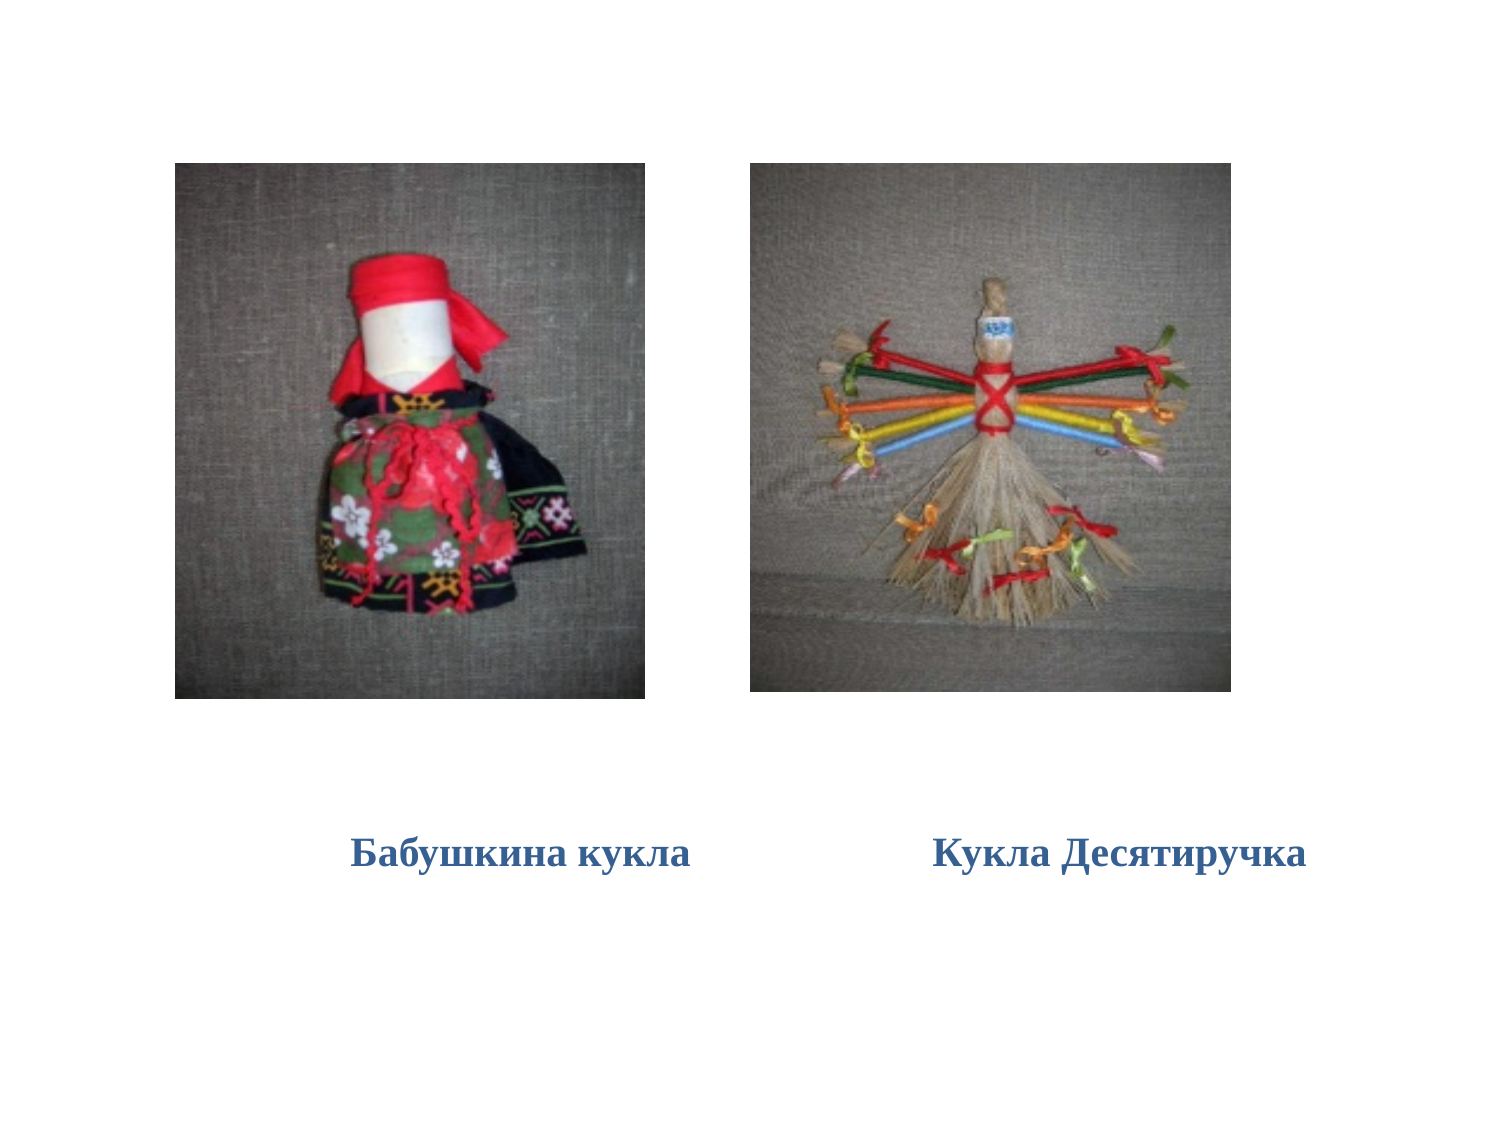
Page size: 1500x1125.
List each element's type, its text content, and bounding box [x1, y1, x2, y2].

picture [749, 163, 1231, 692]
title Бабушкина кукла Кукла Десятиручка [75, 785, 1425, 914]
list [175, 163, 645, 699]
